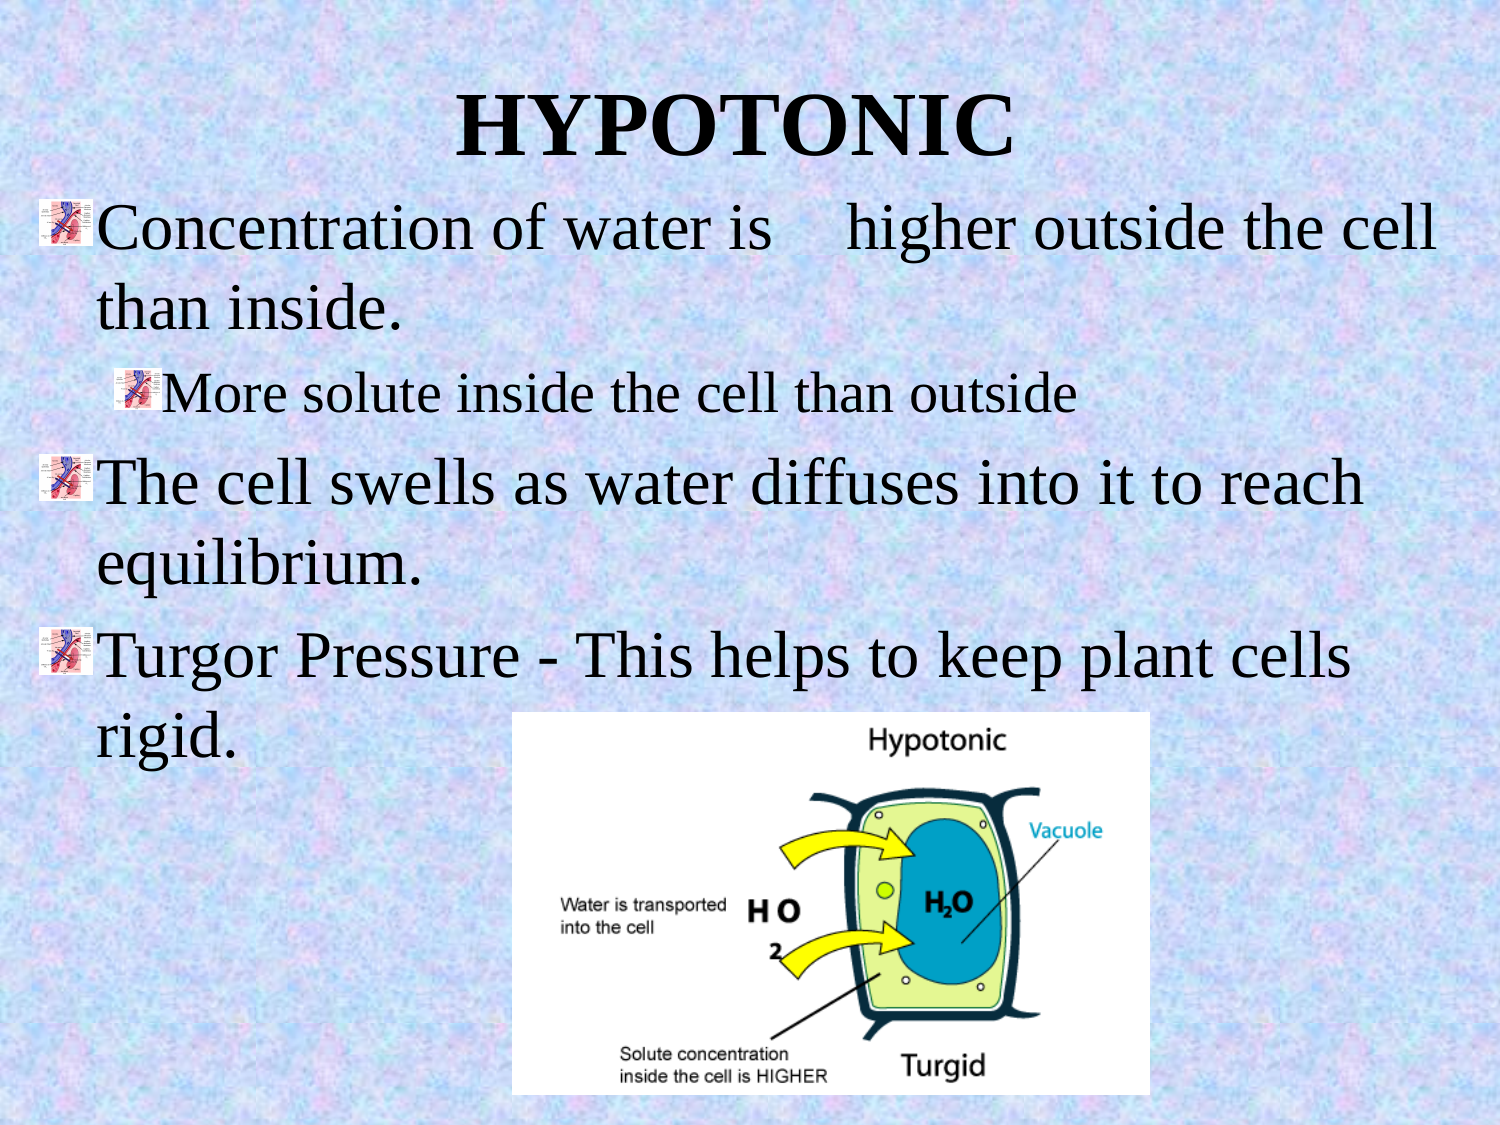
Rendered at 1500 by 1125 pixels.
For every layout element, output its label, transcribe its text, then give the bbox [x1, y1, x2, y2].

picture [0, 0, 1500, 1125]
list Concentration of water is higher outside the cell than inside. More solute inside the cell than outside The cell swells as water diffuses into it to reach equilibrium. Turgor Pressure - This helps to keep plant cells rigid. [24, 174, 1463, 813]
title HYPOTONIC [275, 24, 1200, 174]
